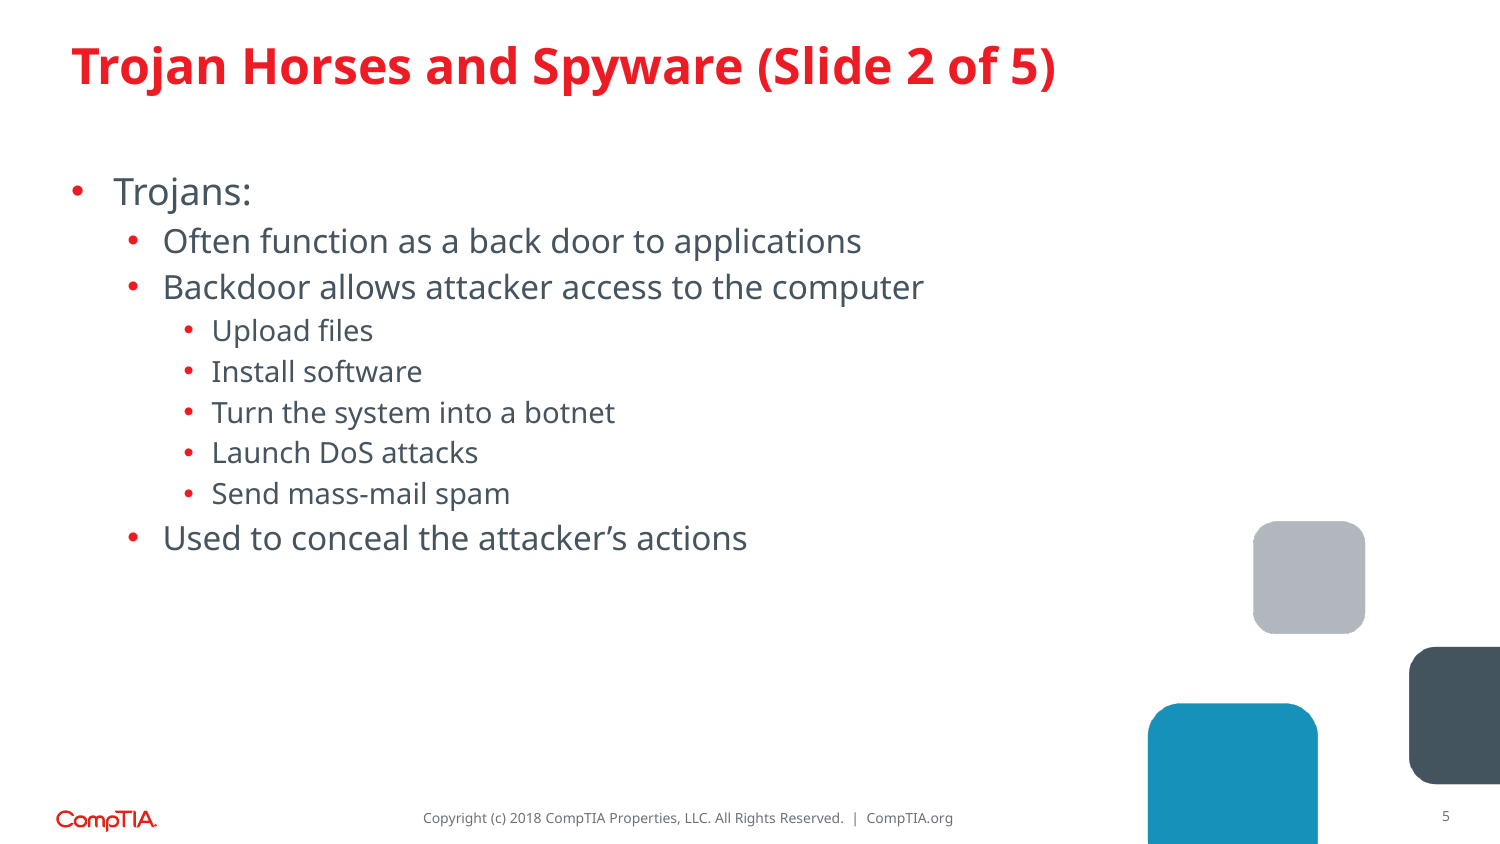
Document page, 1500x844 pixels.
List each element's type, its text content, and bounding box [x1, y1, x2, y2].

picture [1138, 515, 1500, 844]
slide_number 5 [1407, 800, 1450, 835]
title Trojan Horses and Spyware (Slide 2 of 5) [56, 12, 1444, 117]
list Trojans: Often function as a back door to applications Backdoor allows attacker access to the computer Upload files Install software Turn the system into a botnet Launch DoS attacks Send mass-mail spam Used to conceal the attacker’s actions [56, 160, 1444, 750]
